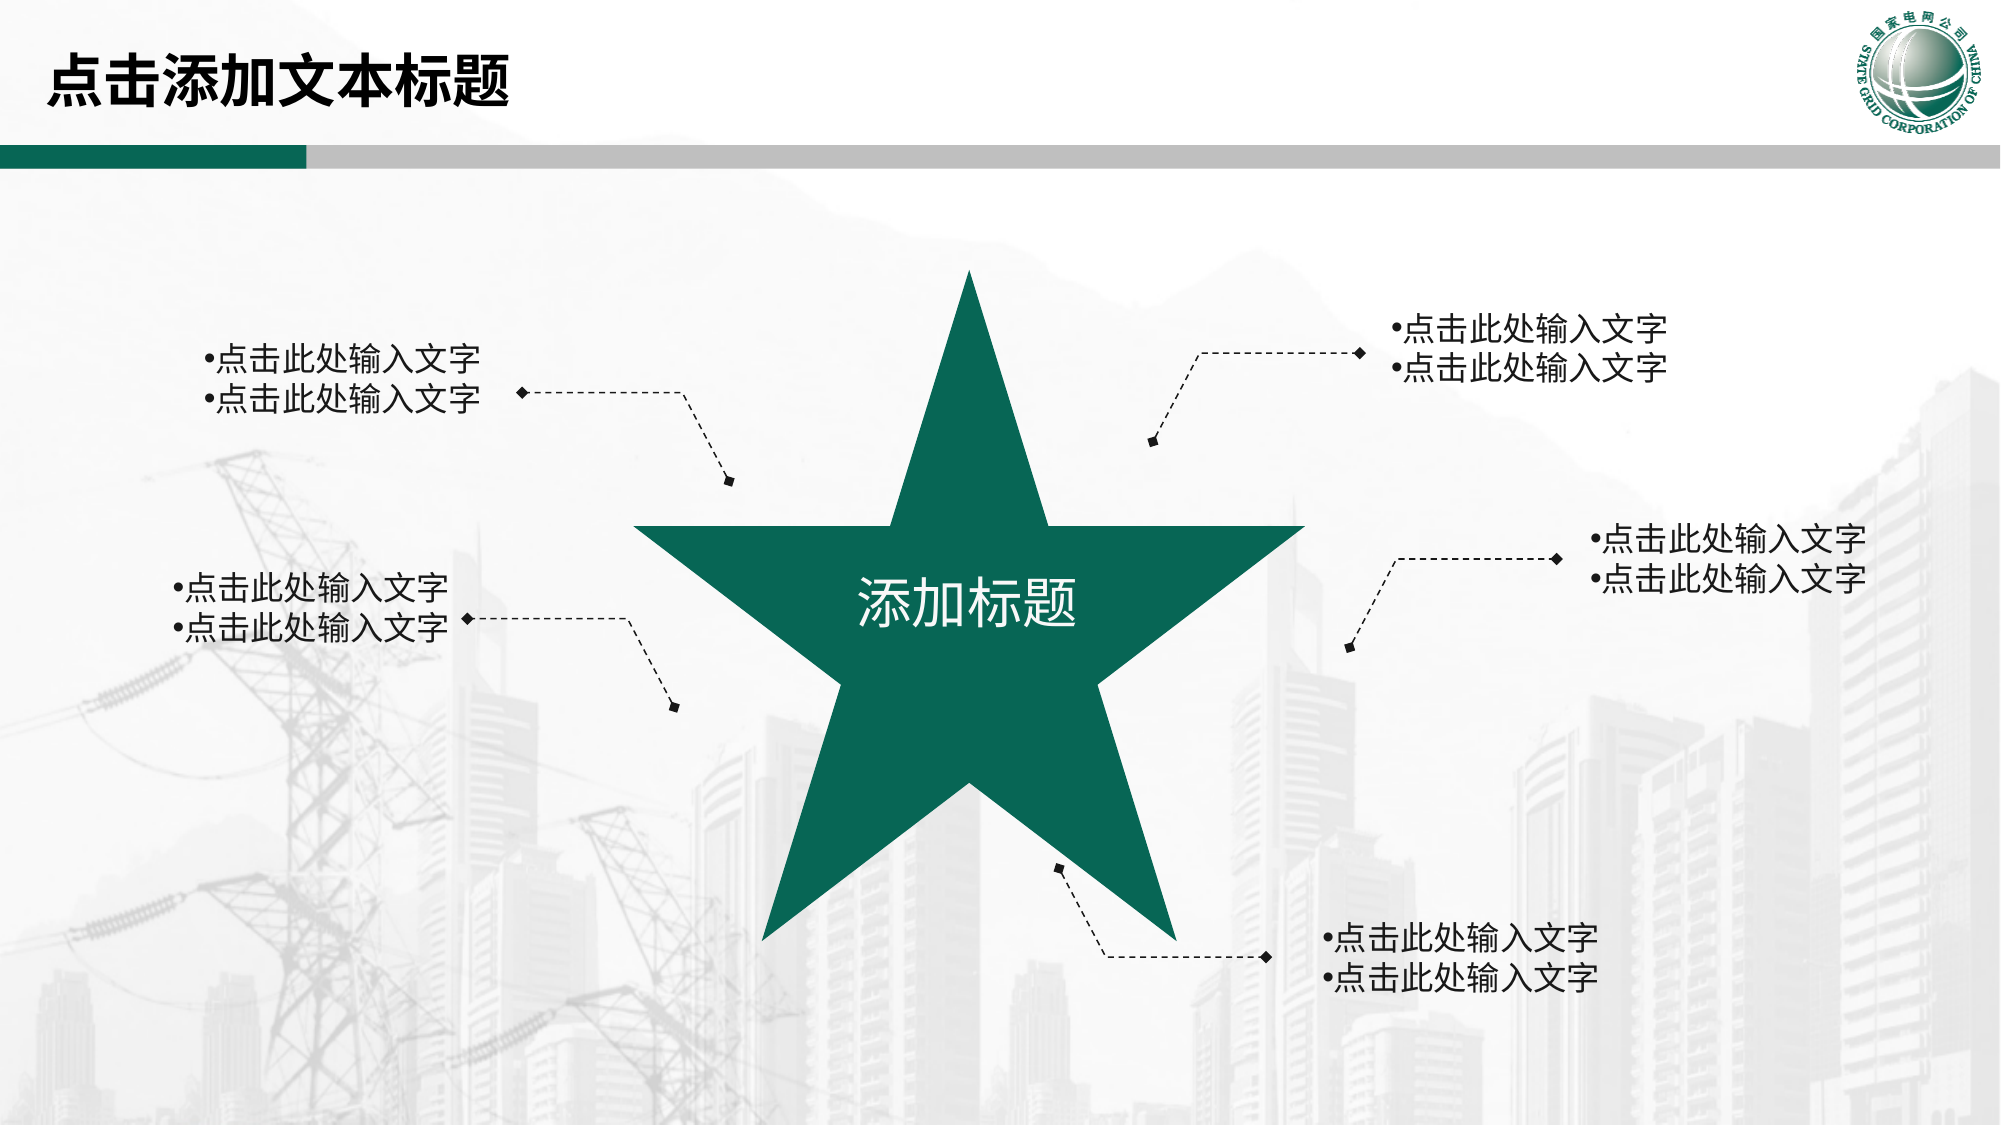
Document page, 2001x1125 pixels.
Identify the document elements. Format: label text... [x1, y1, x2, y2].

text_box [633, 269, 1305, 942]
text_box 点击添加文本标题 [0, 37, 692, 122]
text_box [155, 300, 1885, 1006]
picture [0, 0, 2001, 145]
picture [0, 169, 2001, 1125]
